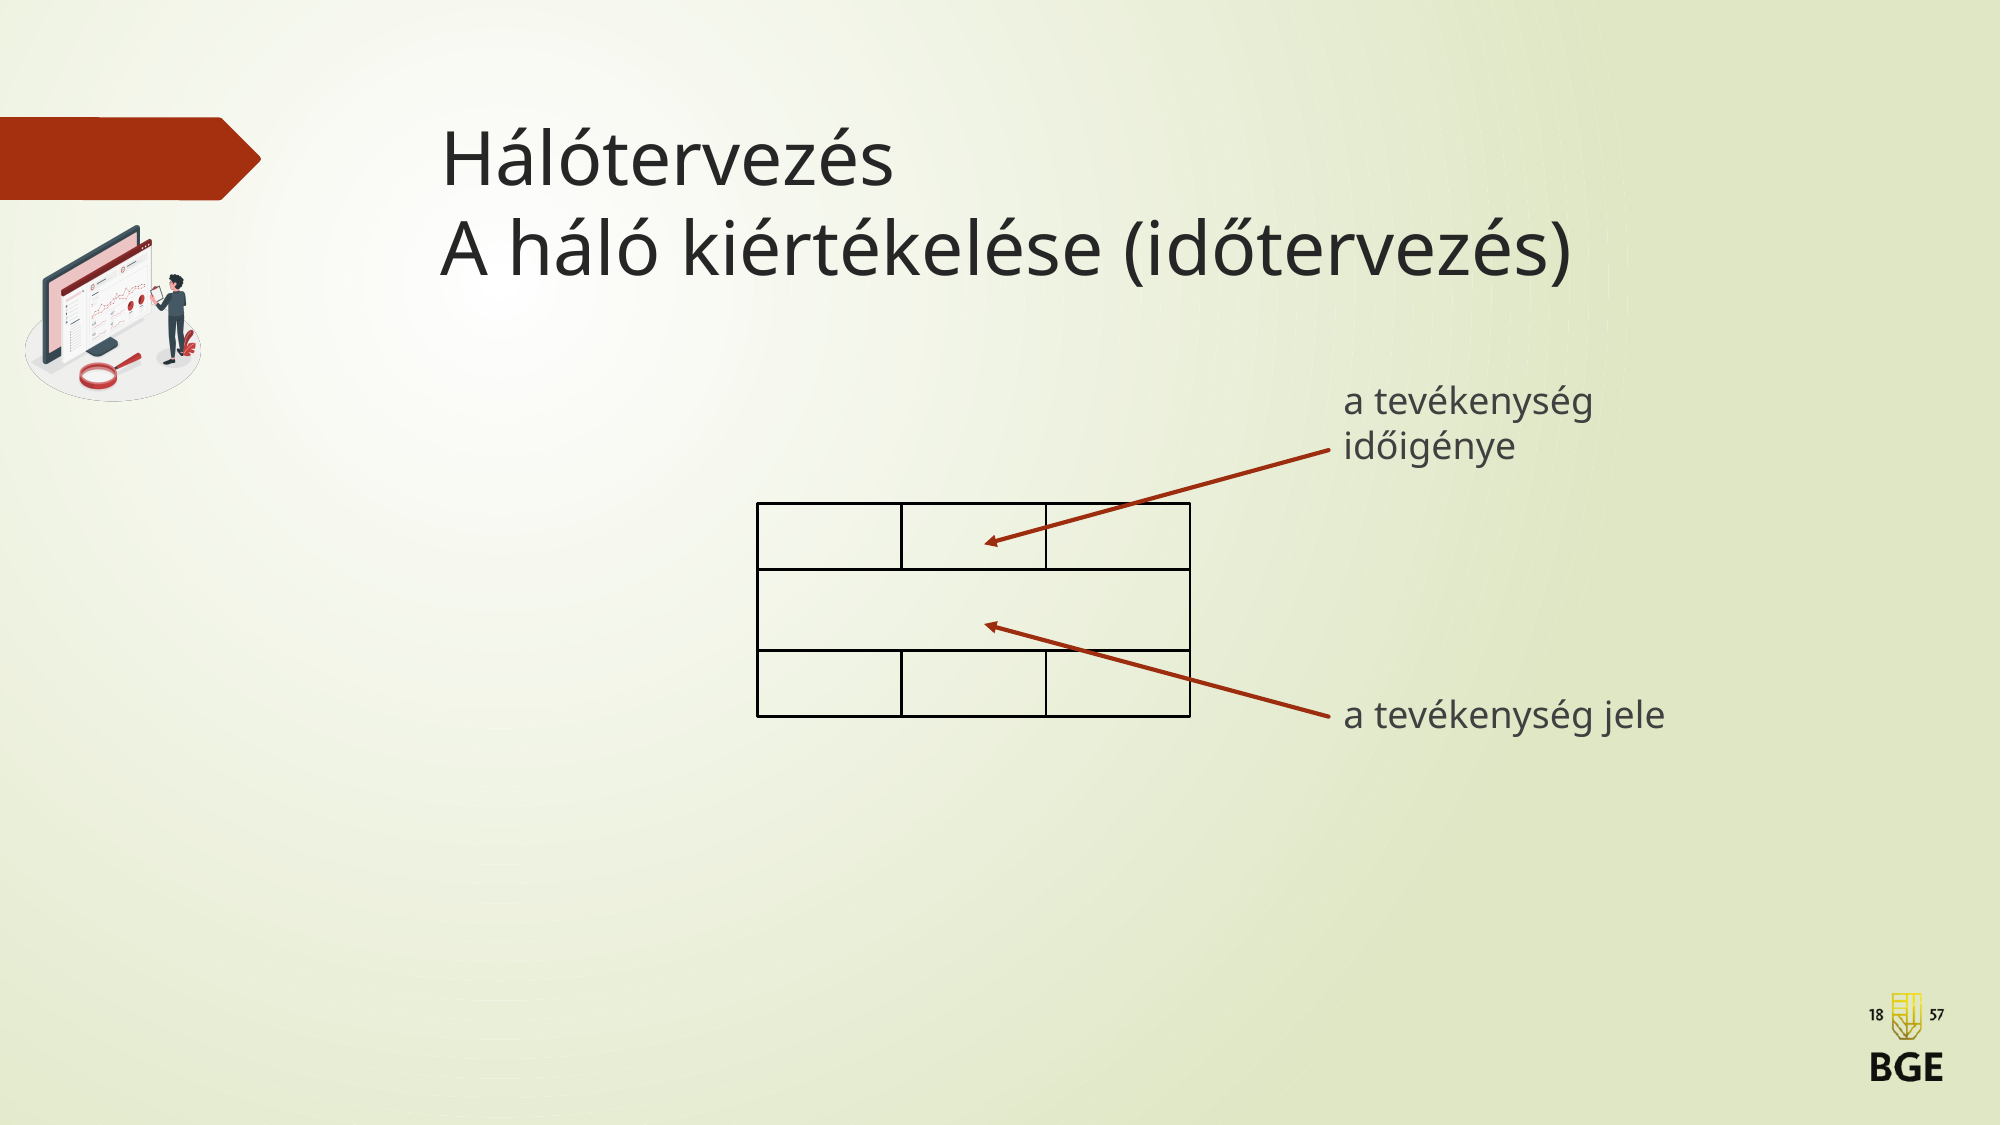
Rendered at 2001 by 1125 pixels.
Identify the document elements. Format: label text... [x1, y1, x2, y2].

title Hálótervezés A háló kiértékelése (időtervezés) [425, 102, 1888, 313]
text_box a tevékenység jele [1328, 683, 1716, 760]
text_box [757, 503, 1191, 717]
text_box a tevékenység időigénye [1328, 369, 1716, 445]
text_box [983, 623, 1329, 717]
picture [1853, 984, 1958, 1090]
picture [17, 217, 208, 408]
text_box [983, 449, 1329, 545]
